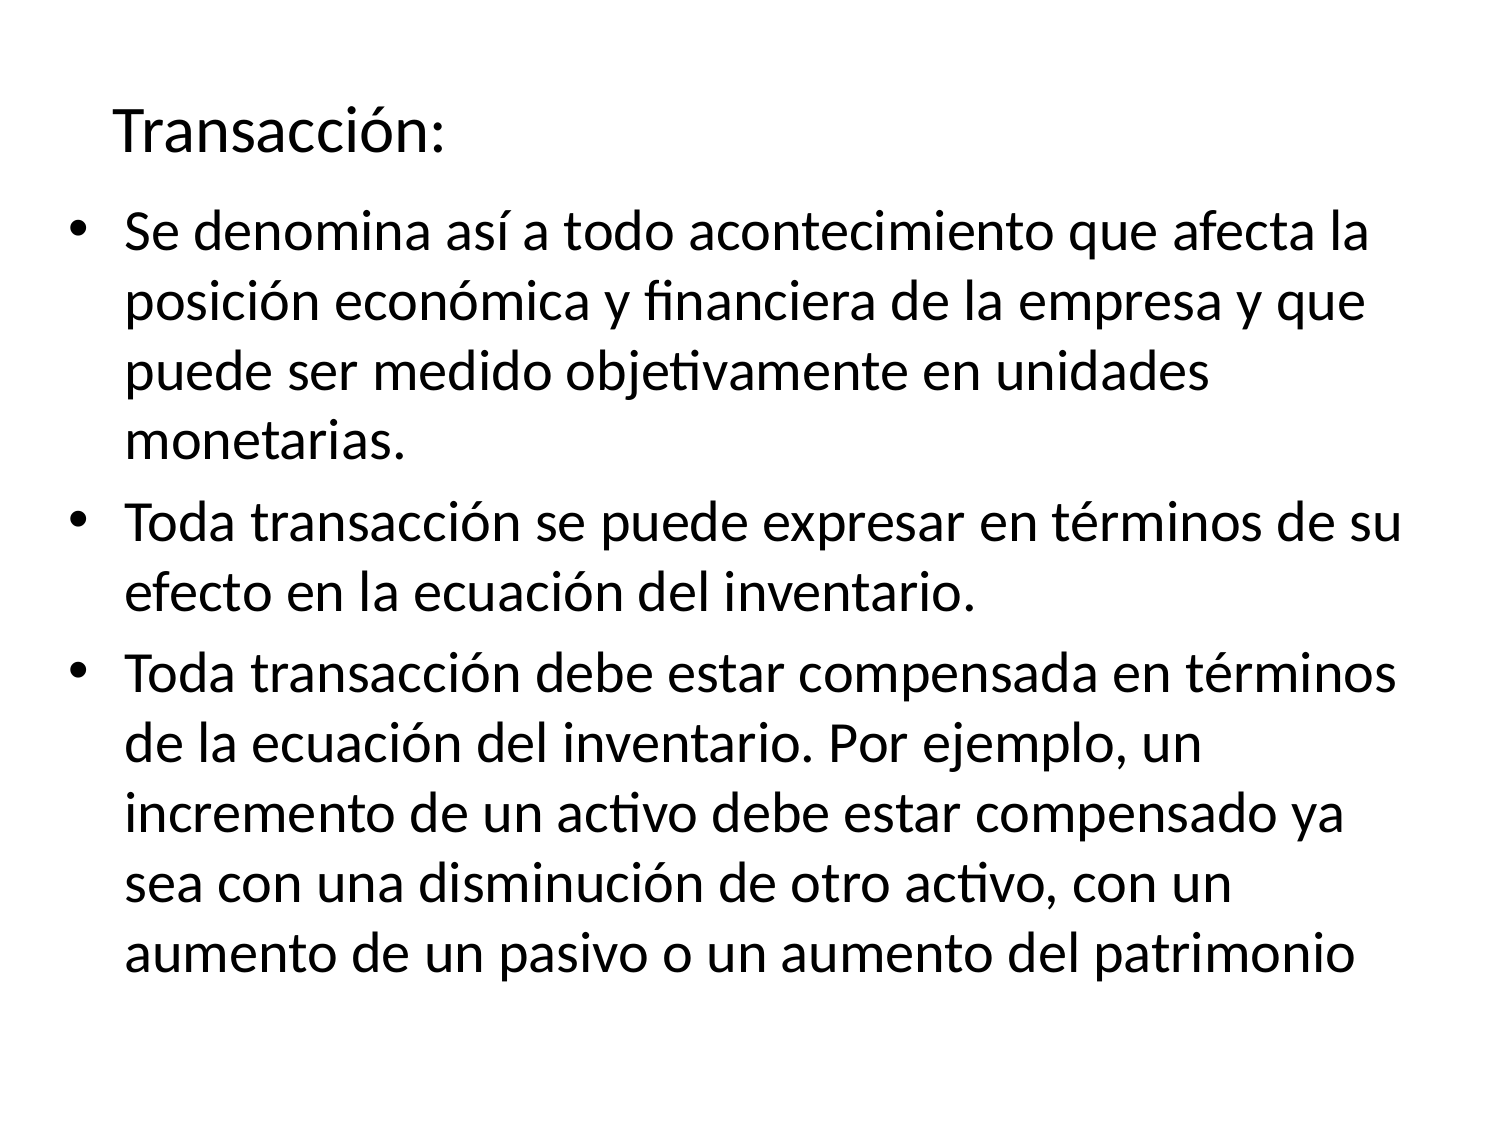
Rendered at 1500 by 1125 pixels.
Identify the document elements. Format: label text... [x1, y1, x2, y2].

title Transacción: [97, 54, 1376, 184]
list Se denomina así a todo acontecimiento que afecta la posición económica y financiera de la empresa y que puede ser medido objetivamente en unidades monetarias. Toda transacción se puede expresar en términos de su efecto en la ecuación del inventario. Toda transacción debe estar compensada en términos de la ecuación del inventario. Por ejemplo, un incremento de un activo debe estar compensado ya sea con una disminución de otro activo, con un aumento de un pasivo o un aumento del patrimonio [53, 184, 1436, 1083]
